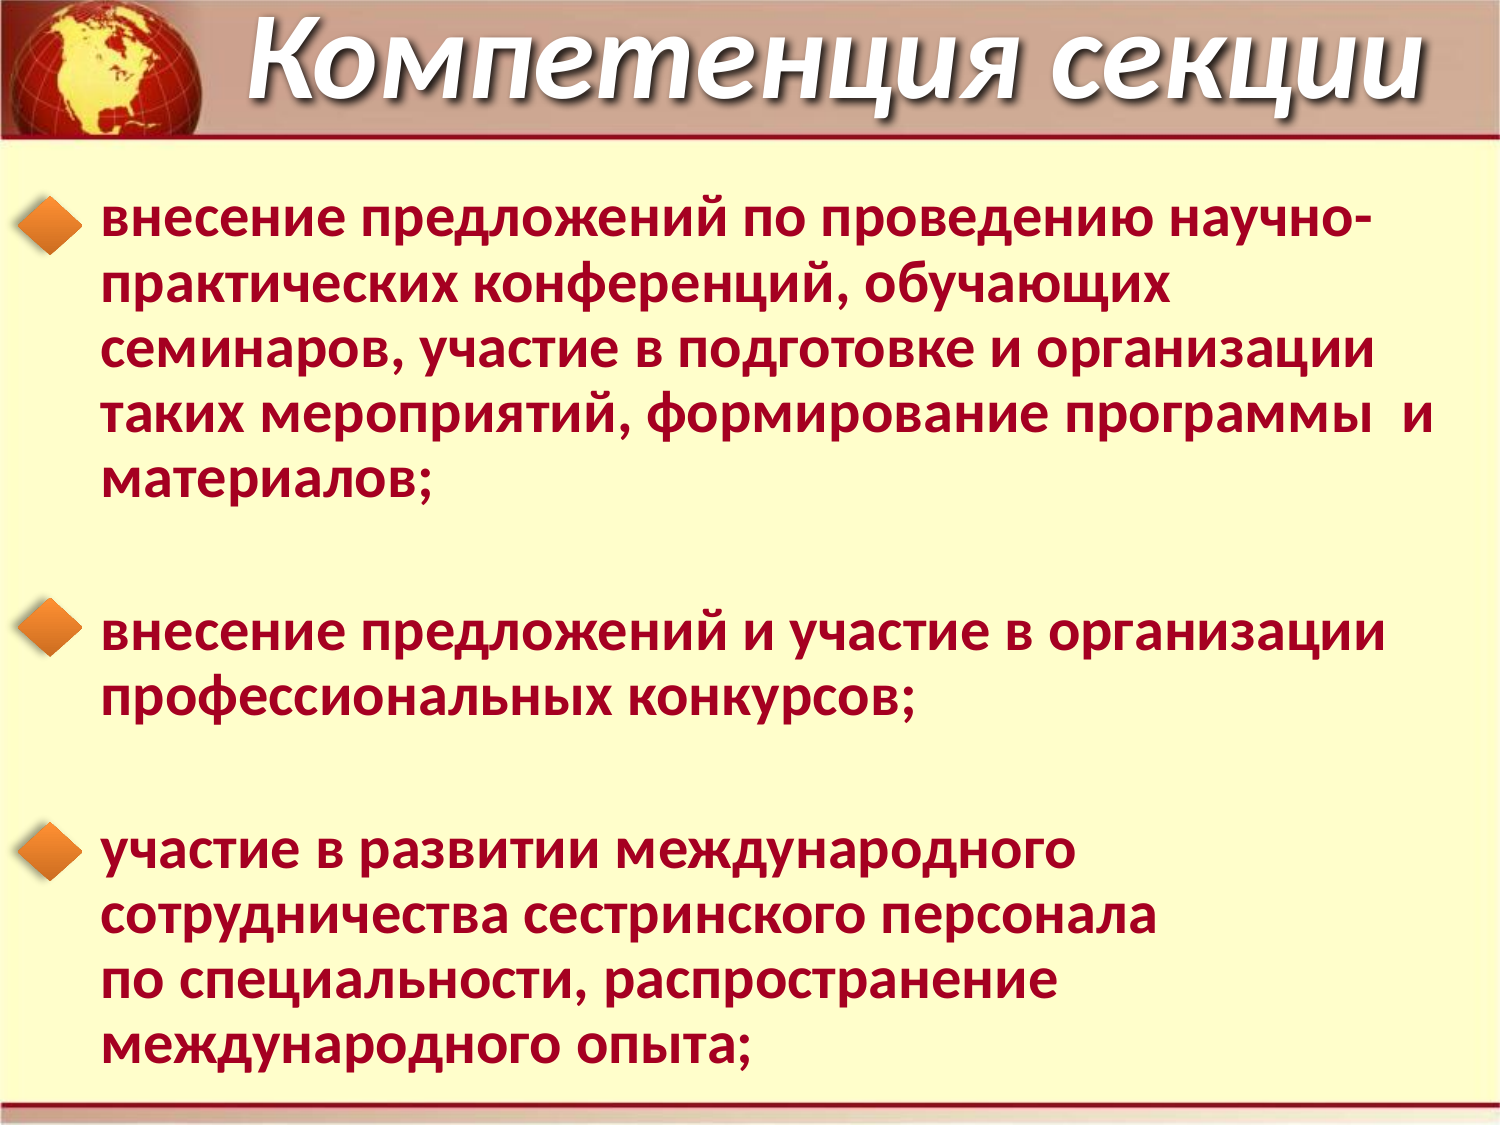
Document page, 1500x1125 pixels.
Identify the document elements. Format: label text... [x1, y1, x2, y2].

picture [0, 0, 1500, 1125]
text_box [17, 822, 83, 882]
text_box Компетенция секции [171, 0, 1500, 134]
text_box внесение предложений по проведению научно-практических конференций, обучающих семинаров, участие в подготовке и организации таких мероприятий, формирование программы и материалов; внесение предложений и участие в организации профессиональных конкурсов; участие в развитии международного сотрудничества сестринского персонала по специальности, распространение международного опыта; [70, 177, 1500, 1077]
text_box [17, 196, 83, 256]
text_box [17, 597, 83, 657]
